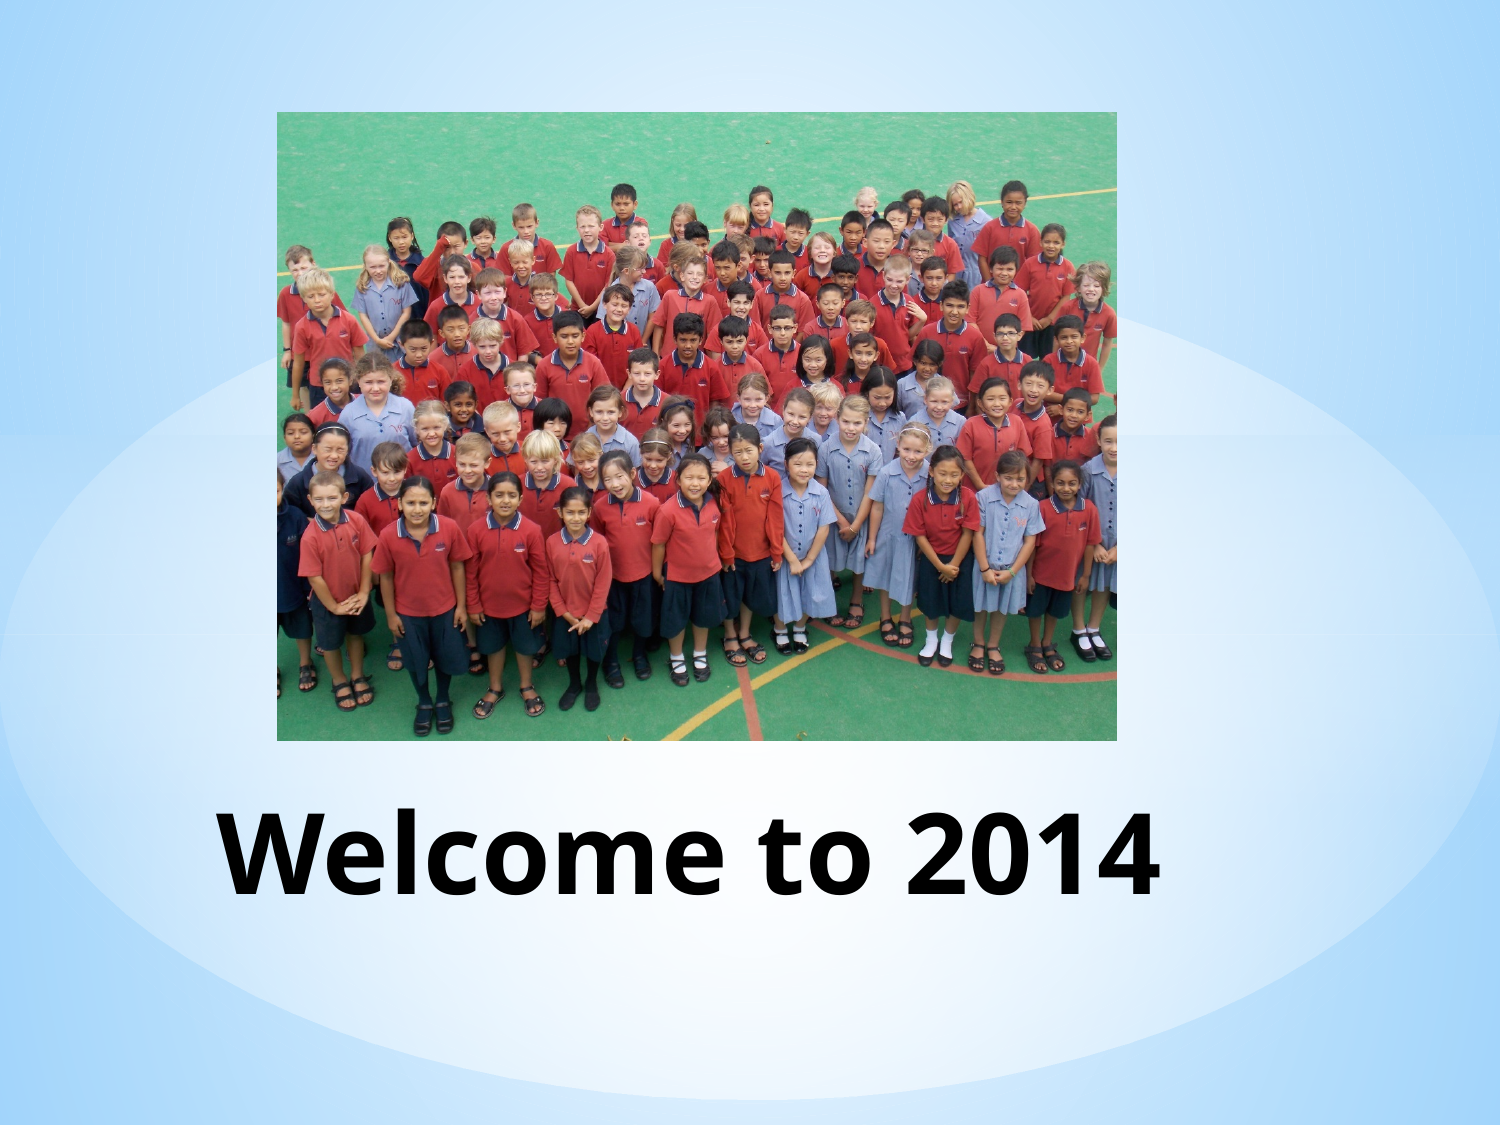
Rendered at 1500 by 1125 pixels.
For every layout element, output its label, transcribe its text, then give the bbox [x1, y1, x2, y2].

title Welcome to 2014 [171, 775, 1349, 966]
picture [277, 111, 1117, 742]
